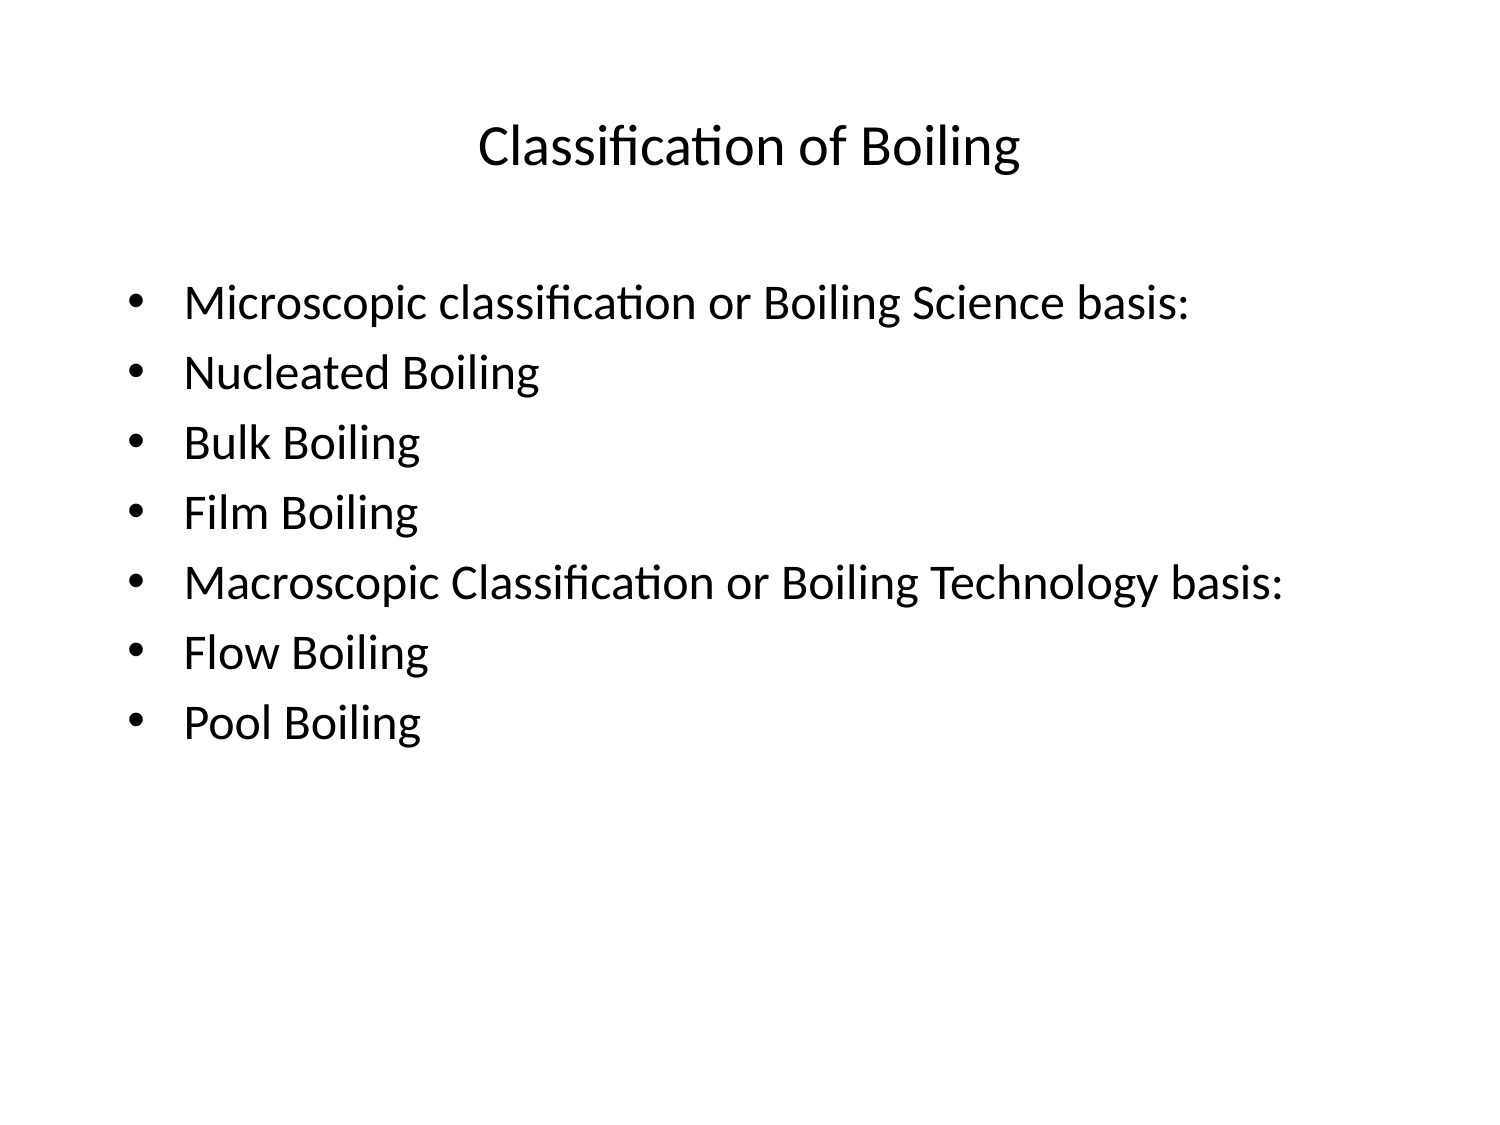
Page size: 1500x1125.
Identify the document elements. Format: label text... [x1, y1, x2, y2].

text_box Classification of Boiling [112, 99, 1388, 188]
text_box Microscopic classification or Boiling Science basis: Nucleated Boiling Bulk Boiling Film Boiling Macroscopic Classification or Boiling Technology basis: Flow Boiling Pool Boiling [112, 262, 1388, 1000]
